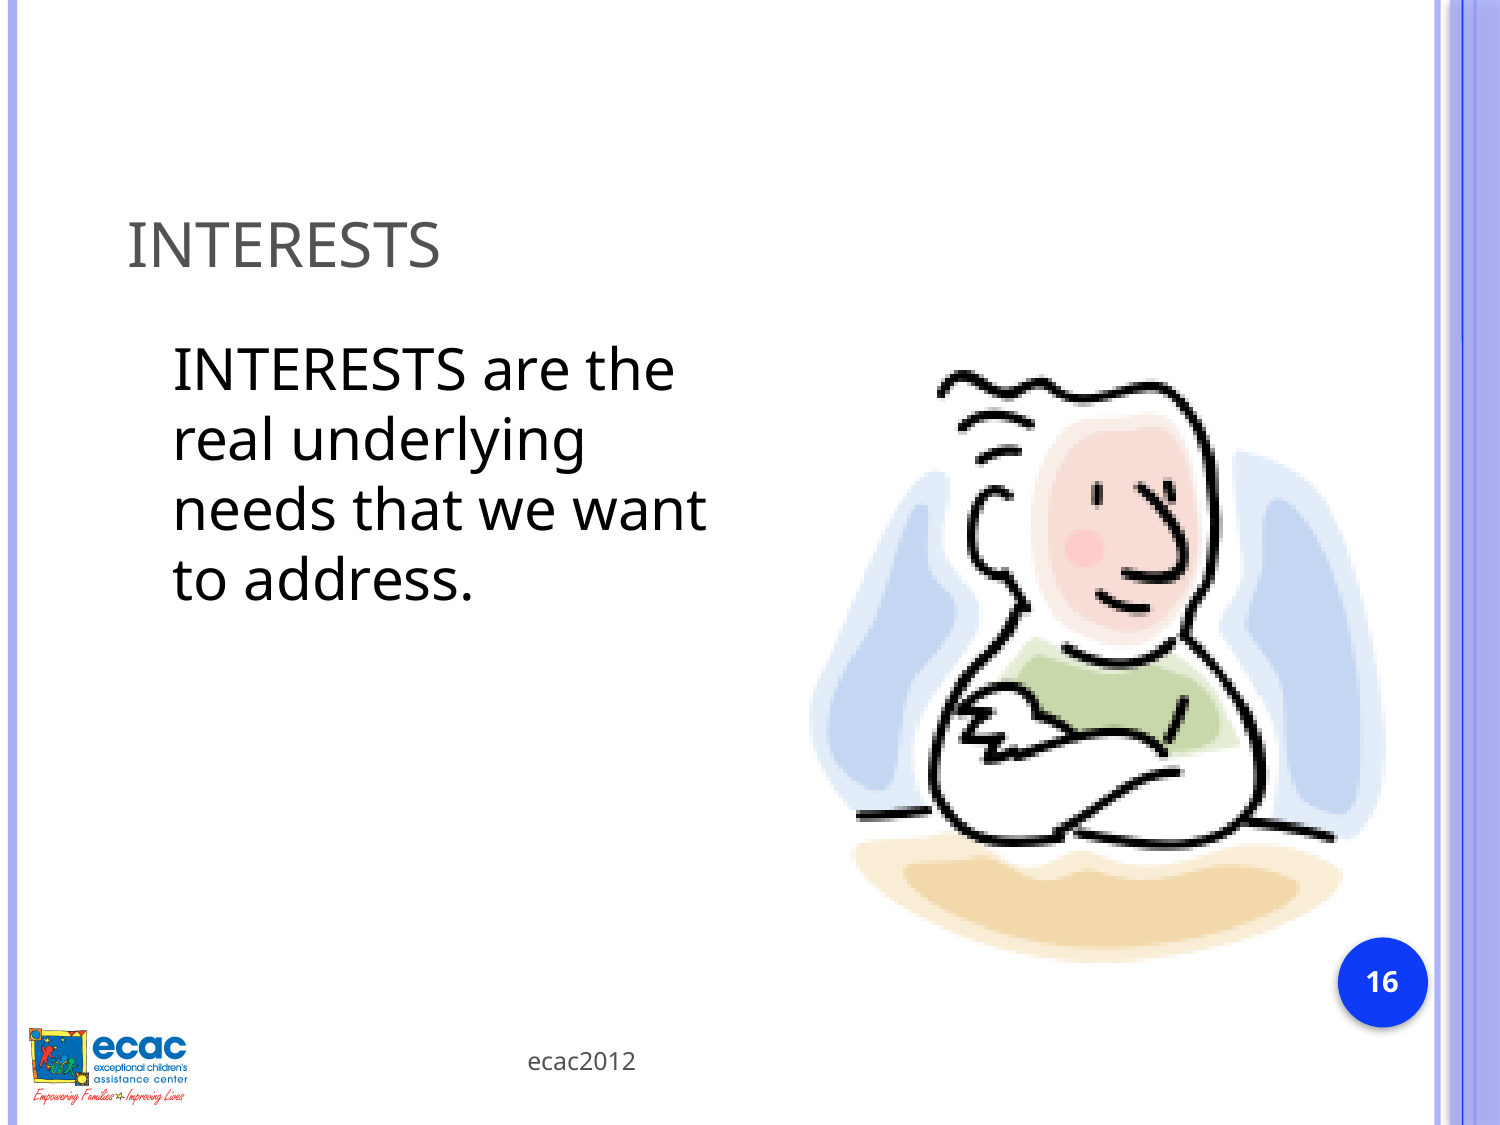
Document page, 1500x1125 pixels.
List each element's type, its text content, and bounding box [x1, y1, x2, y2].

footer ecac2012 [512, 1025, 988, 1100]
list INTERESTS are the real underlying needs that we want to address. [112, 324, 739, 1000]
title Interests [112, 99, 1388, 288]
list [808, 369, 1387, 963]
picture [28, 1027, 188, 1106]
slide_number 16 [1338, 945, 1426, 1021]
